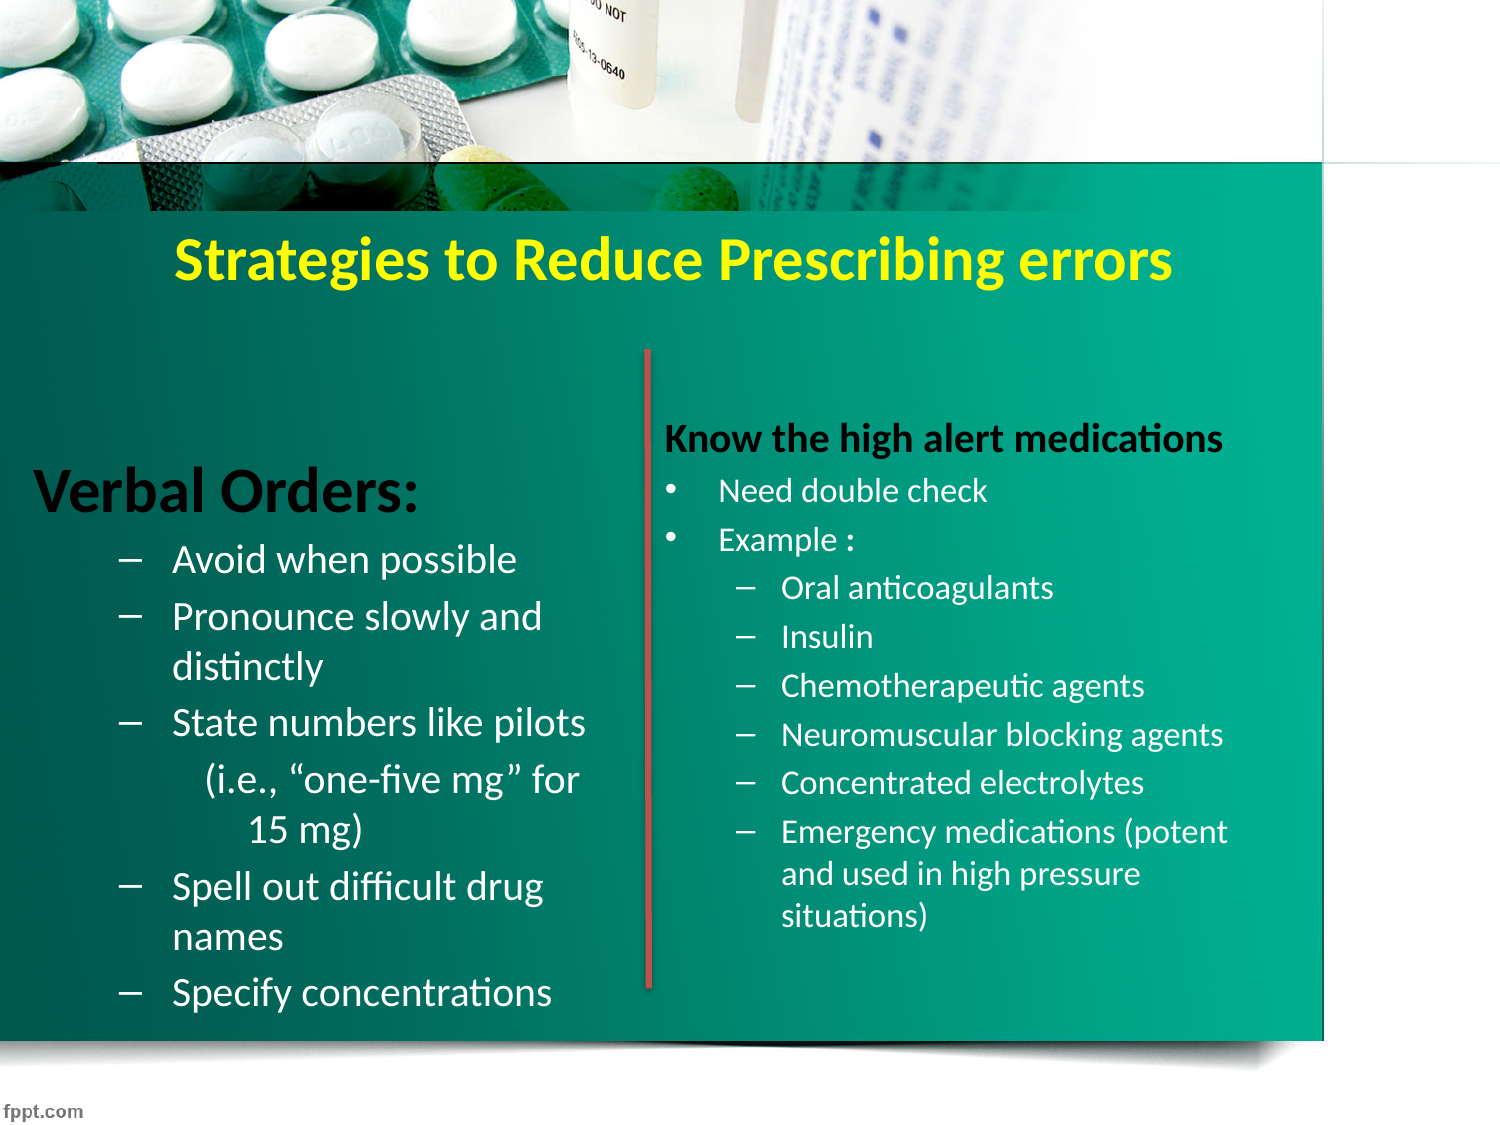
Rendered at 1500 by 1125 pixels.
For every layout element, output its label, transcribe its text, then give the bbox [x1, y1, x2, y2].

list Verbal Orders: Avoid when possible Pronounce slowly and distinctly State numbers like pilots (i.e., “one-five mg” for 15 mg) Spell out difficult drug names Specify concentrations [18, 349, 631, 1029]
picture [0, 0, 1500, 1125]
list Know the high alert medications Need double check Example : Oral anticoagulants Insulin Chemotherapeutic agents Neuromuscular blocking agents Concentrated electrolytes Emergency medications (potent and used in high pressure situations) [649, 344, 1302, 966]
title Strategies to Reduce Prescribing errors [0, 161, 1350, 350]
